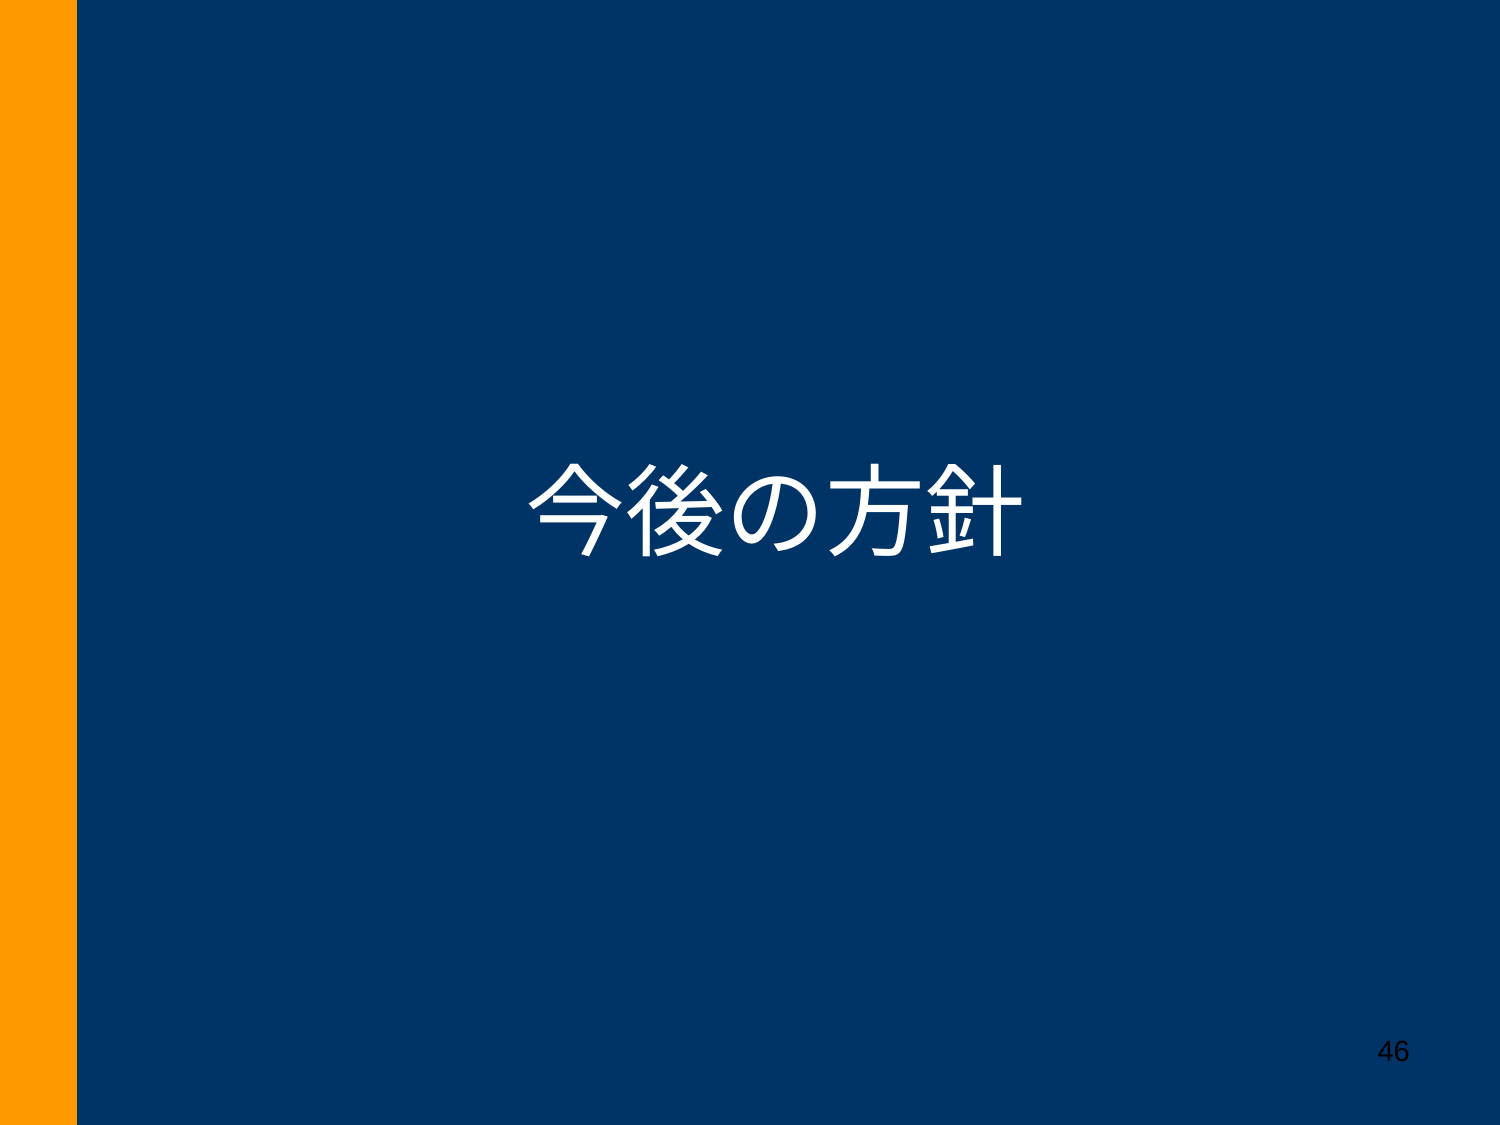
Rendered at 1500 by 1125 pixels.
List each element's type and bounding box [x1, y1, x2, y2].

text_box [0, 0, 1500, 1125]
